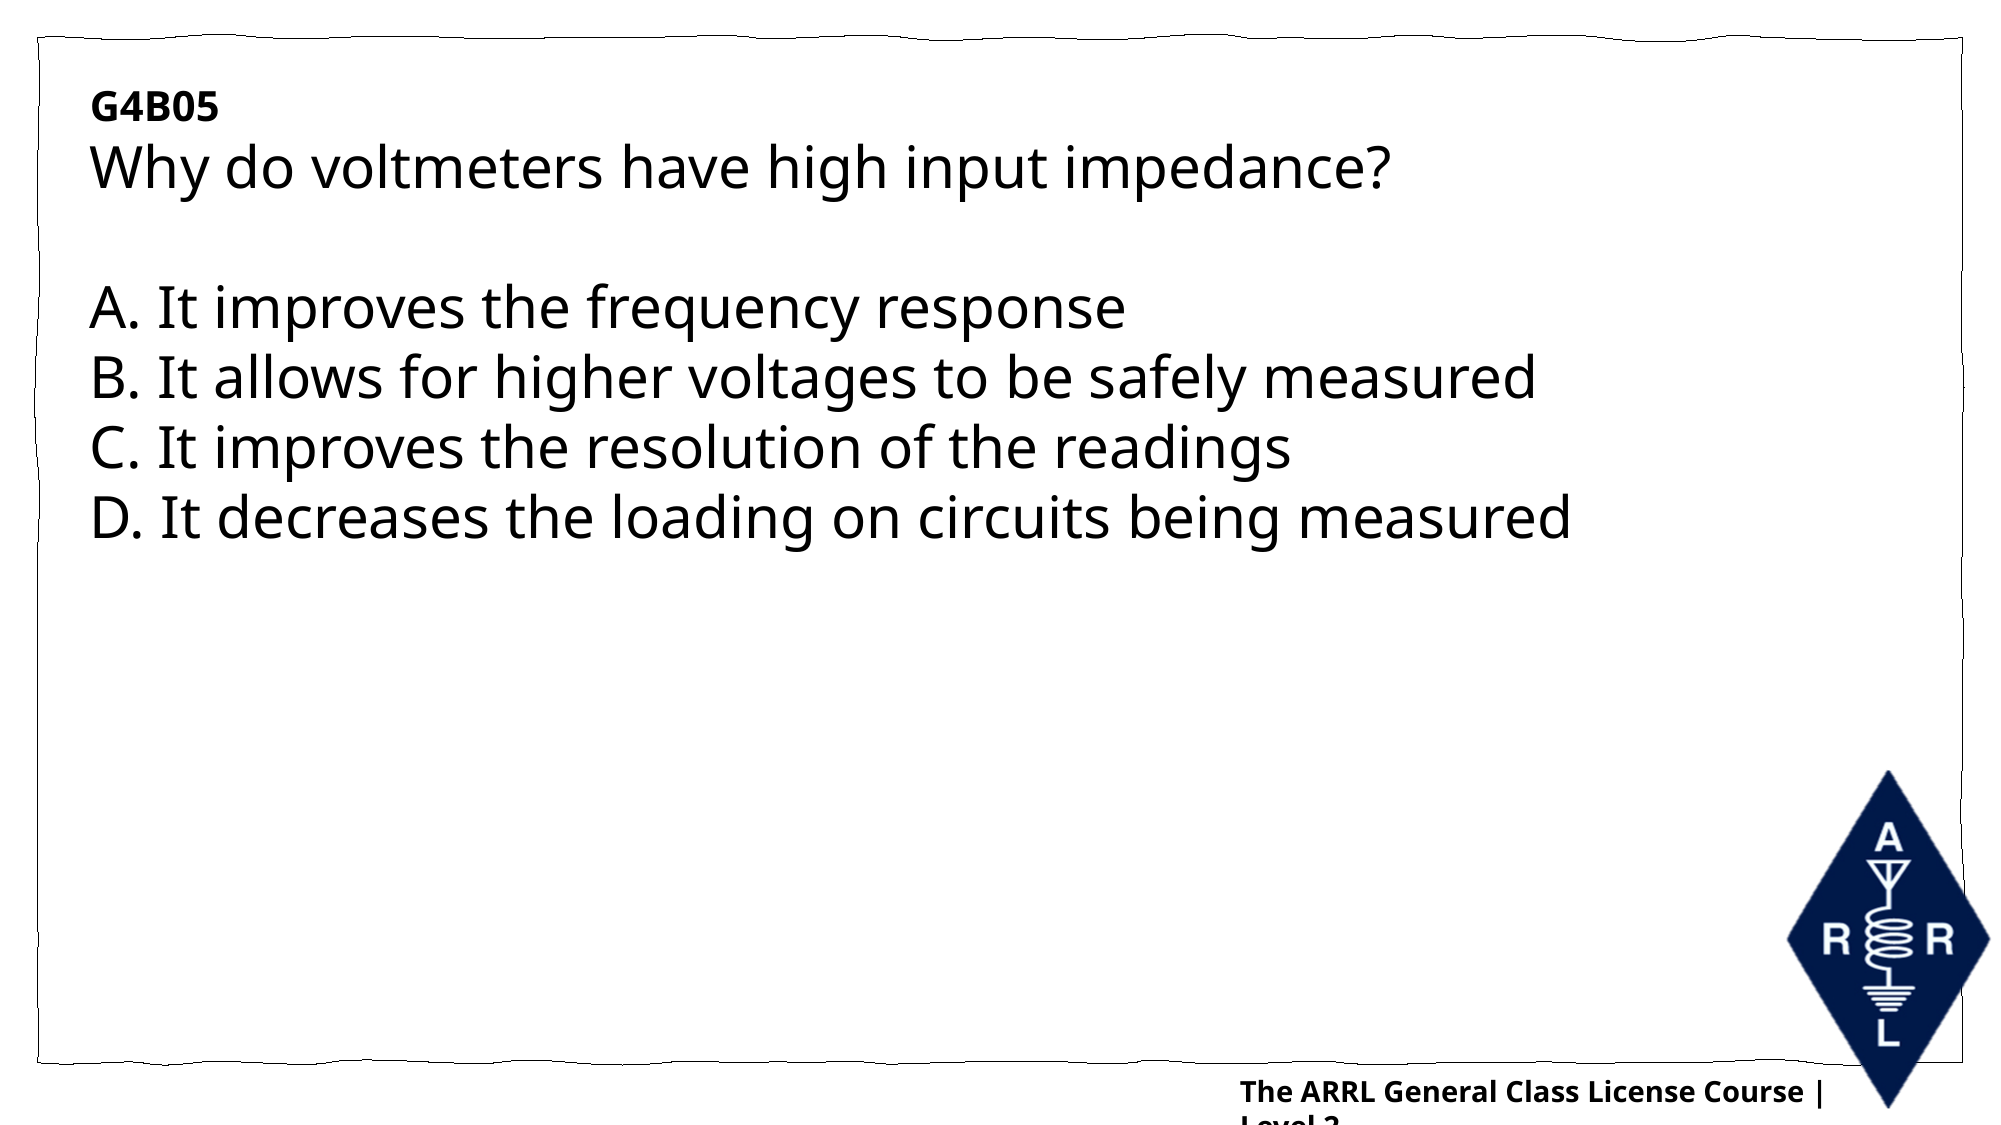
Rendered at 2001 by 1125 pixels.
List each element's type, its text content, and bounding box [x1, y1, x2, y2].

text_box G4B05 Why do voltmeters have high input impedance? A. It improves the frequency response B. It allows for higher voltages to be safely measured C. It improves the resolution of the readings D. It decreases the loading on circuits being measured [75, 72, 1850, 558]
picture [1773, 752, 1999, 1125]
